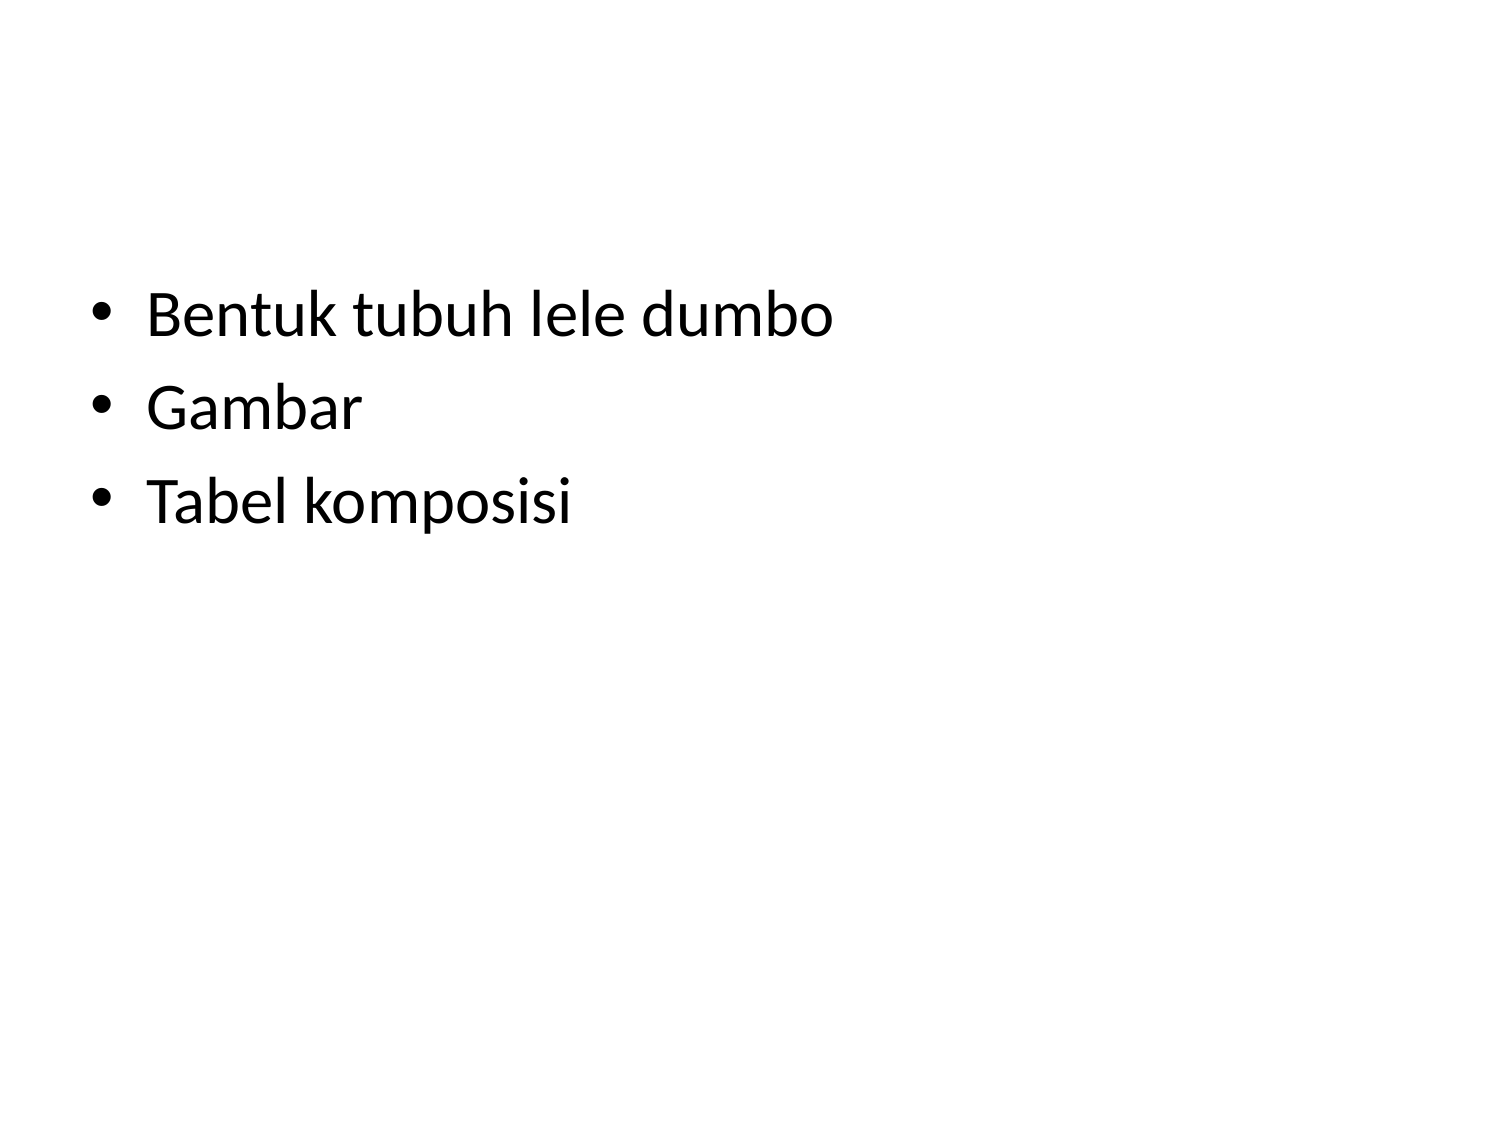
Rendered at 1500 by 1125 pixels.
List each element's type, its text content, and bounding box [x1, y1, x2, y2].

list Bentuk tubuh lele dumbo Gambar Tabel komposisi [75, 262, 1425, 1005]
